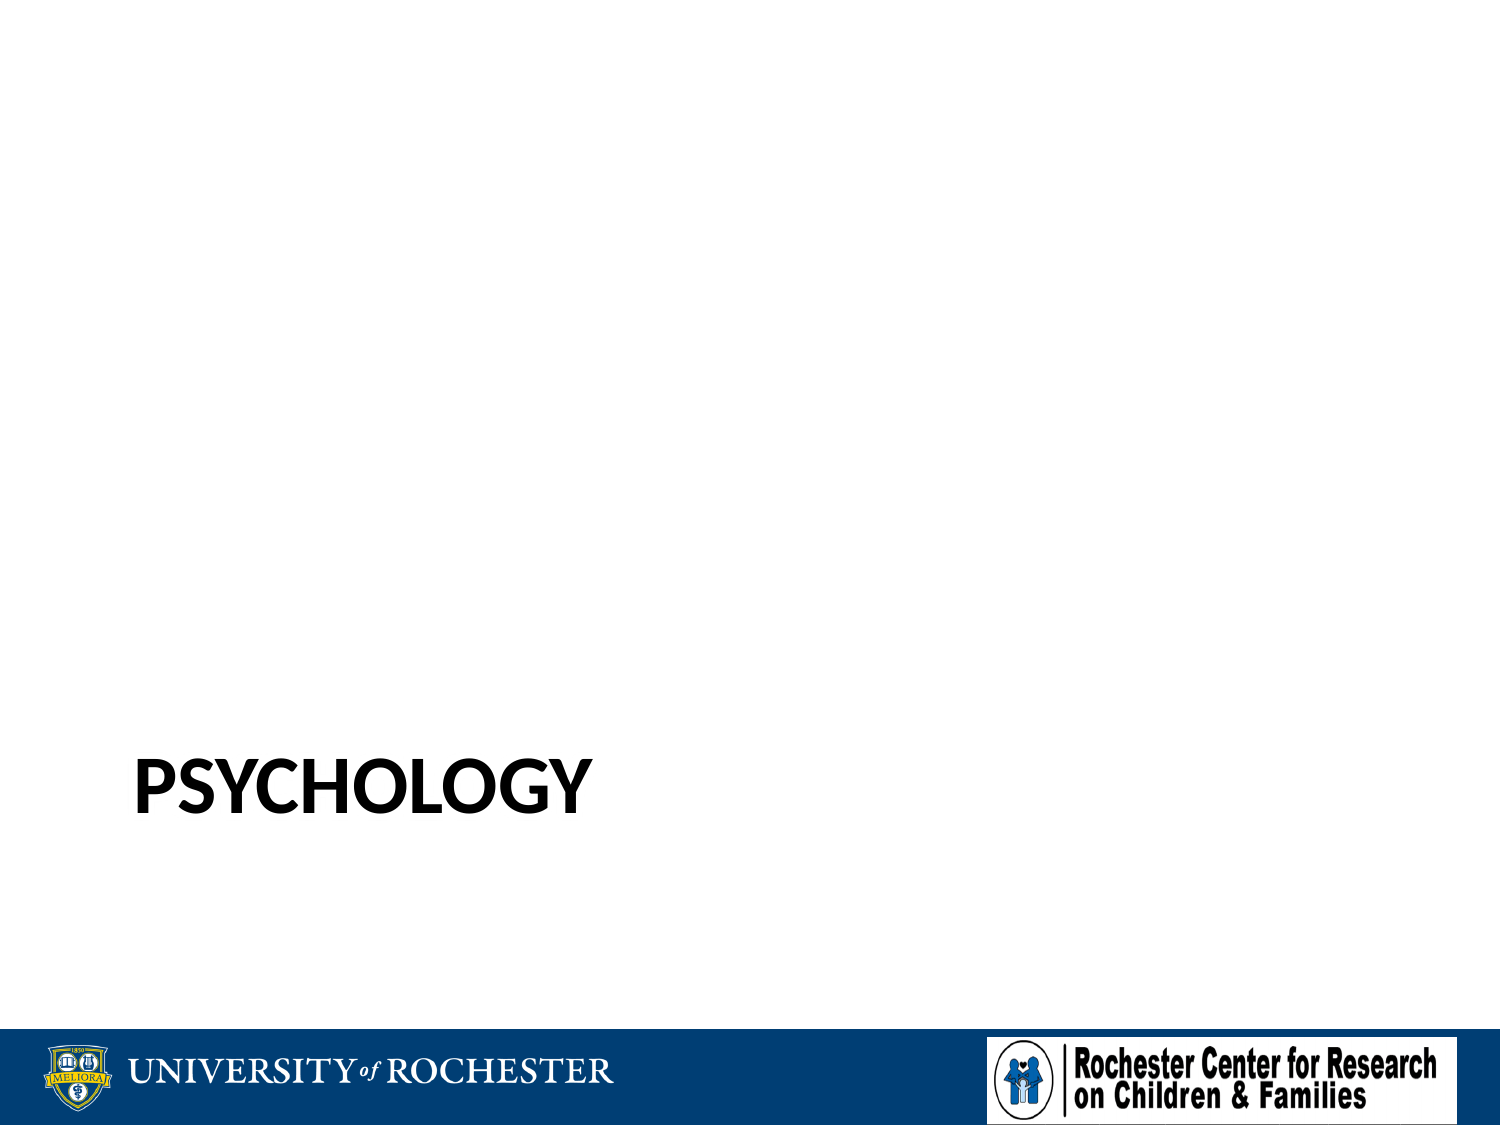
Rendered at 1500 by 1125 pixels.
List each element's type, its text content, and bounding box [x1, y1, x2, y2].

title pSYCHOLOGY [118, 722, 1394, 947]
picture [0, 1029, 1500, 1125]
